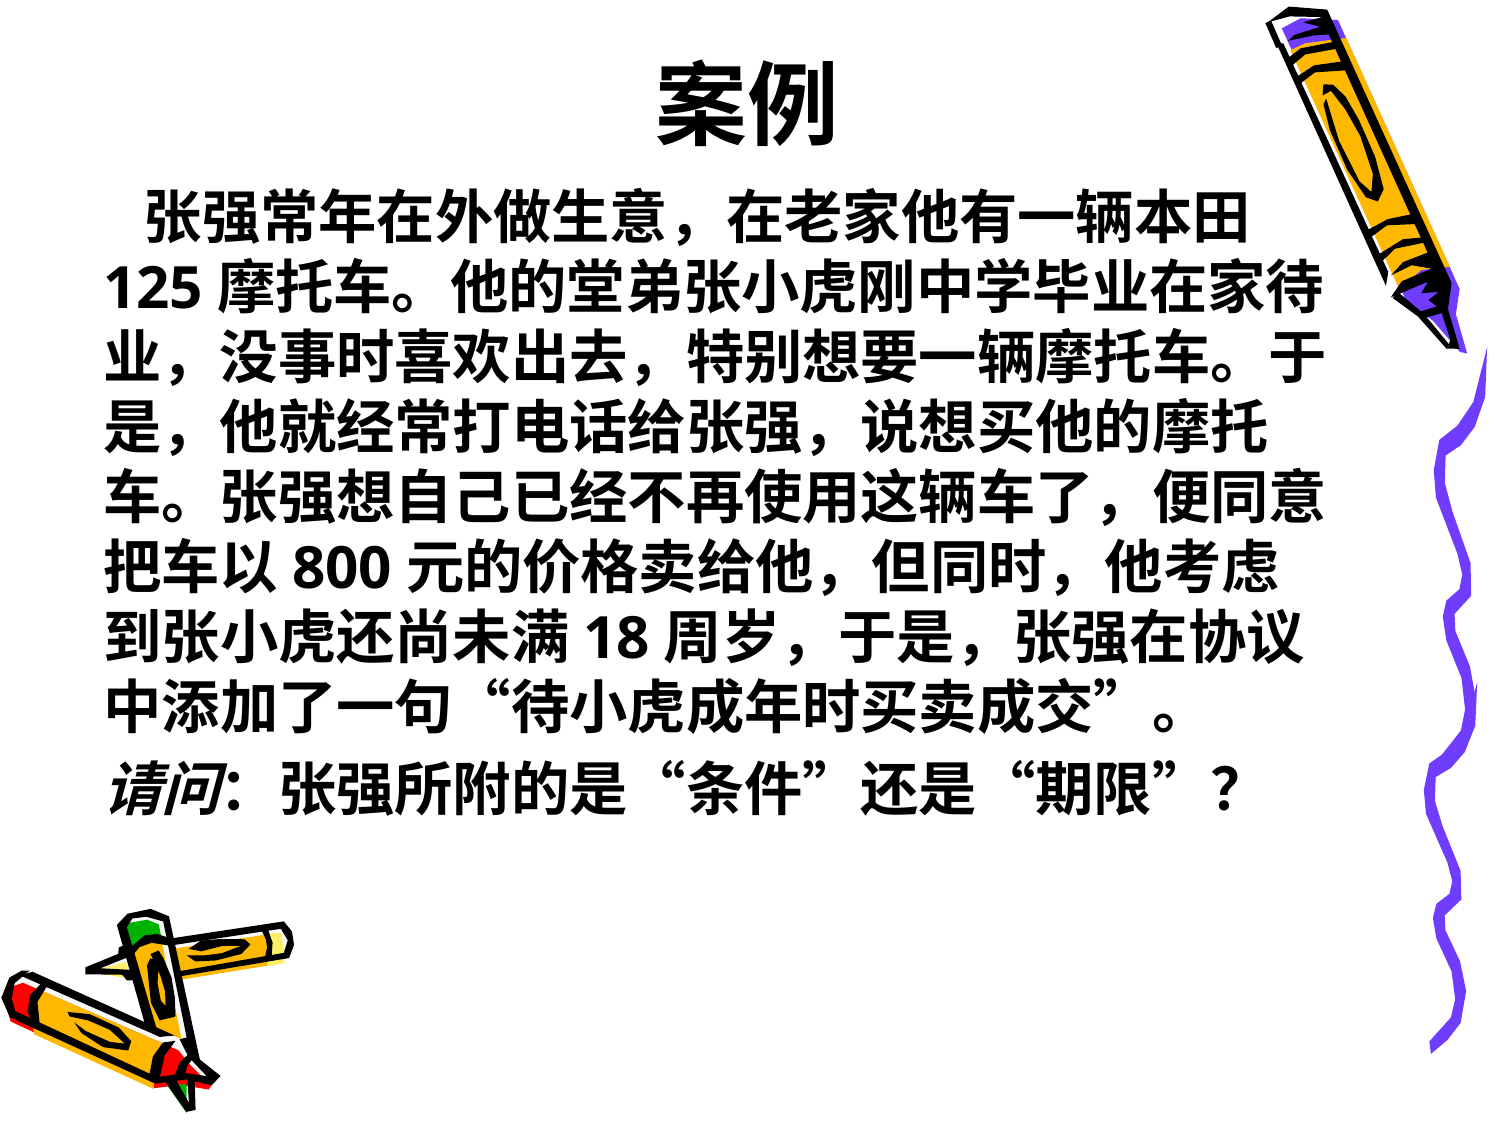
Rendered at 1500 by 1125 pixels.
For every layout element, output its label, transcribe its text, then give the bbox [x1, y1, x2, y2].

title 案例 [112, 24, 1384, 165]
list 张强常年在外做生意，在老家他有一辆本田125摩托车。他的堂弟张小虎刚中学毕业在家待业，没事时喜欢出去，特别想要一辆摩托车。于是，他就经常打电话给张强，说想买他的摩托车。张强想自己已经不再使用这辆车了，便同意把车以800元的价格卖给他，但同时，他考虑到张小虎还尚未满18周岁，于是，张强在协议中添加了一句“待小虎成年时买卖成交”。 请问：张强所附的是“条件”还是“期限”？ [88, 172, 1352, 862]
